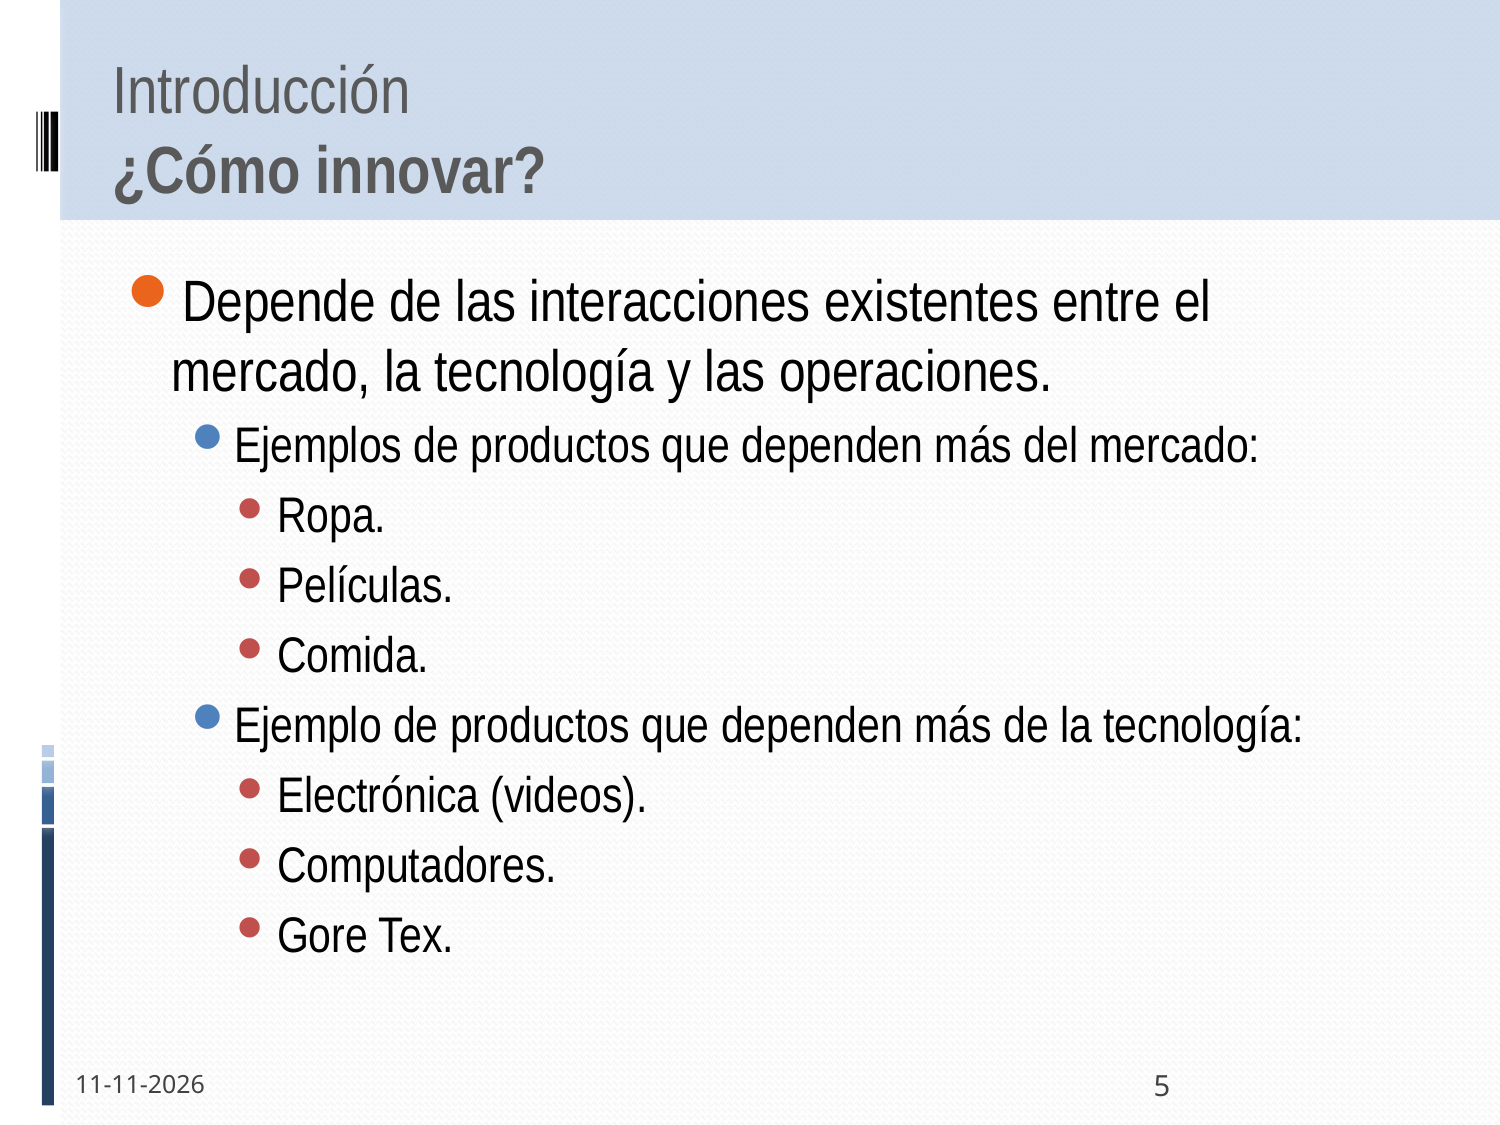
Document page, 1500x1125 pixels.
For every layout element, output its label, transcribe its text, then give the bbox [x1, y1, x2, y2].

title Introducción ¿Cómo innovar? [111, 18, 1436, 207]
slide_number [75, 1042, 243, 1103]
slide_number 5 [1045, 1046, 1171, 1107]
list Depende de las interacciones existentes entre el mercado, la tecnología y las operaciones. Ejemplos de productos que dependen más del mercado: Ropa. Películas. Comida. Ejemplo de productos que dependen más de la tecnología: Electrónica (videos). Computadores. Gore Tex. [111, 255, 1436, 1038]
